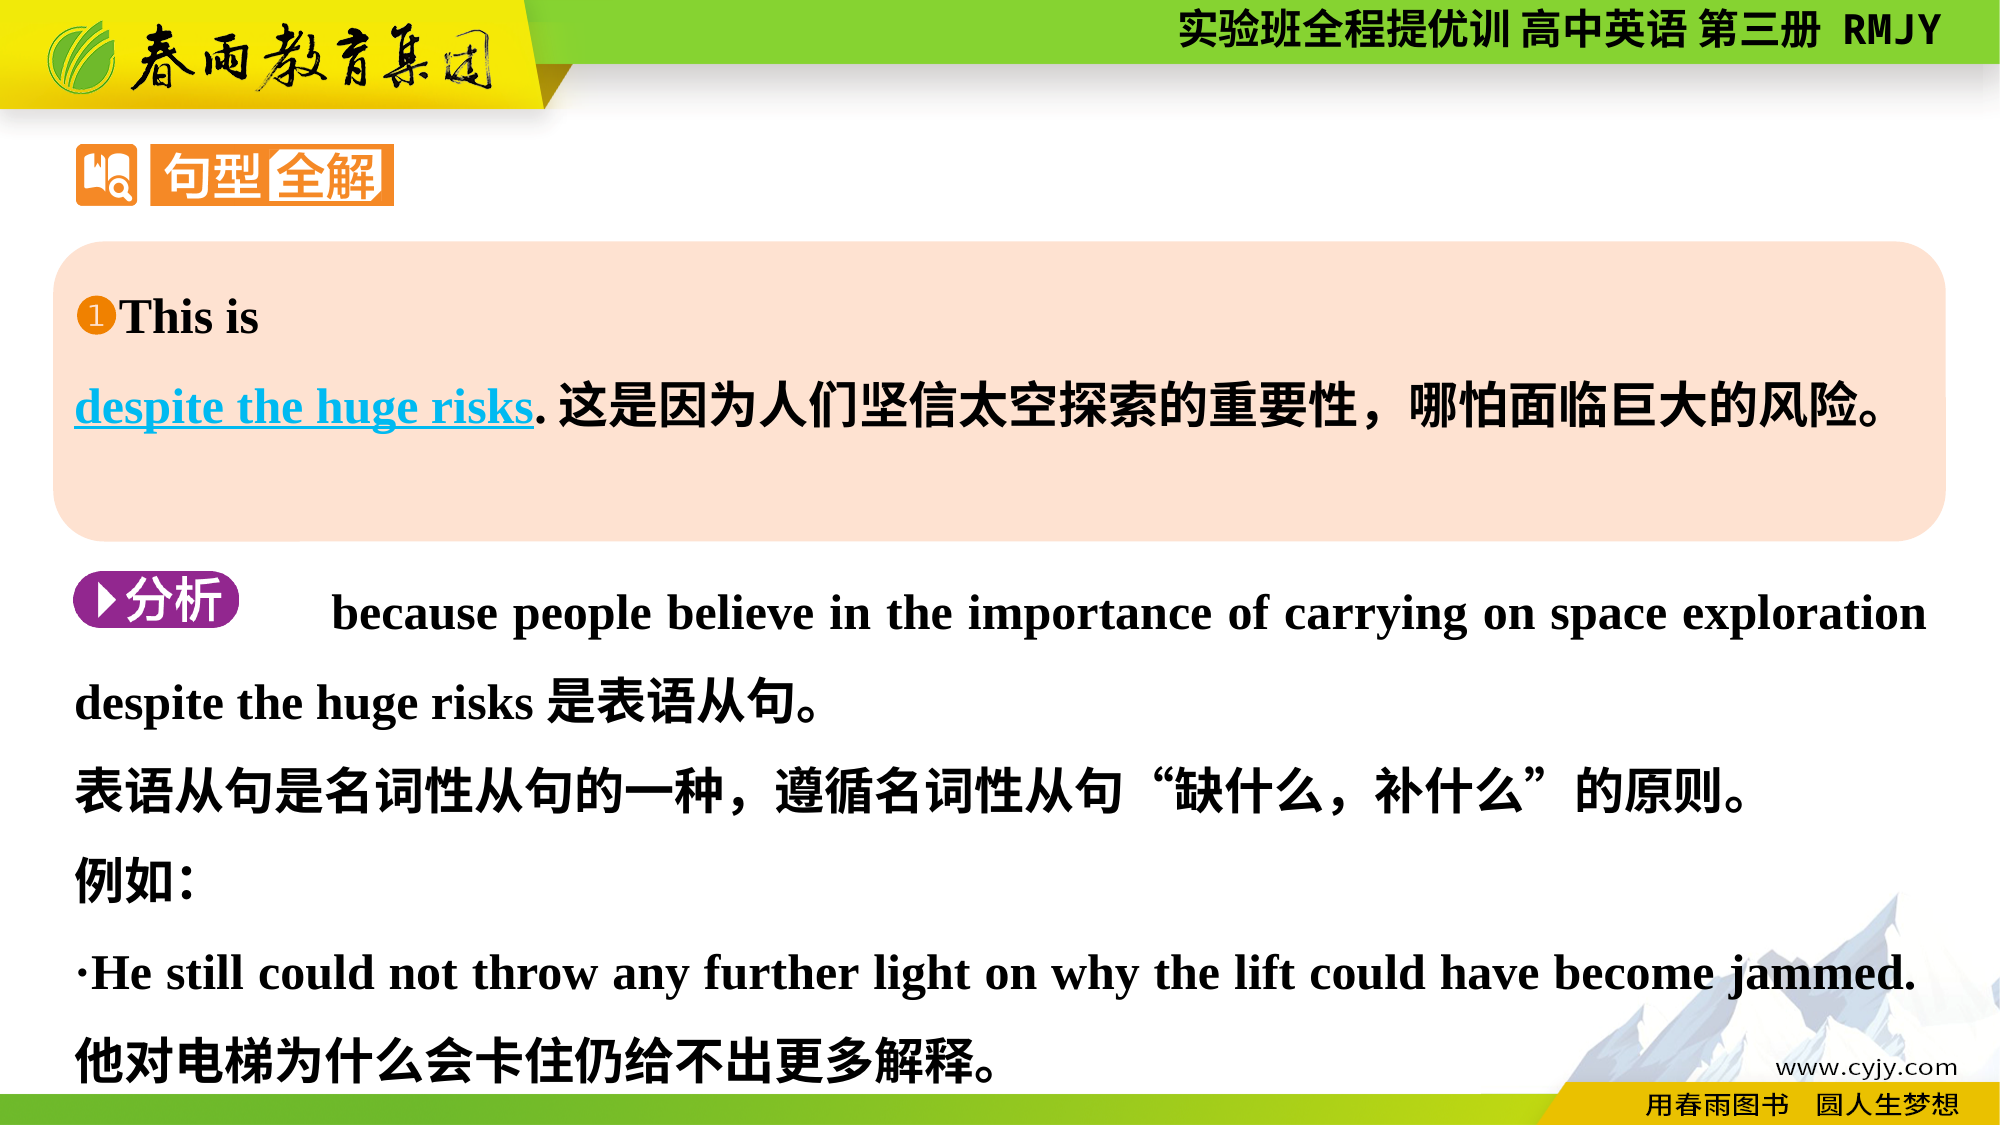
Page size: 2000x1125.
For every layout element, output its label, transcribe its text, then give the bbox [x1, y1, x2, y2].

picture [0, 0, 2000, 1125]
text_box because people believe in the importance of carrying on space exploration despite the huge risks是表语从句。 表语从句是名词性从句的一种，遵循名词性从句“缺什么，补什么”的原则。 例如： ·He still could not throw any further light on why the lift could have become jammed.他对电梯为什么会卡住仍给不出更多解释。 [59, 542, 1944, 1098]
text_box [54, 243, 1945, 540]
